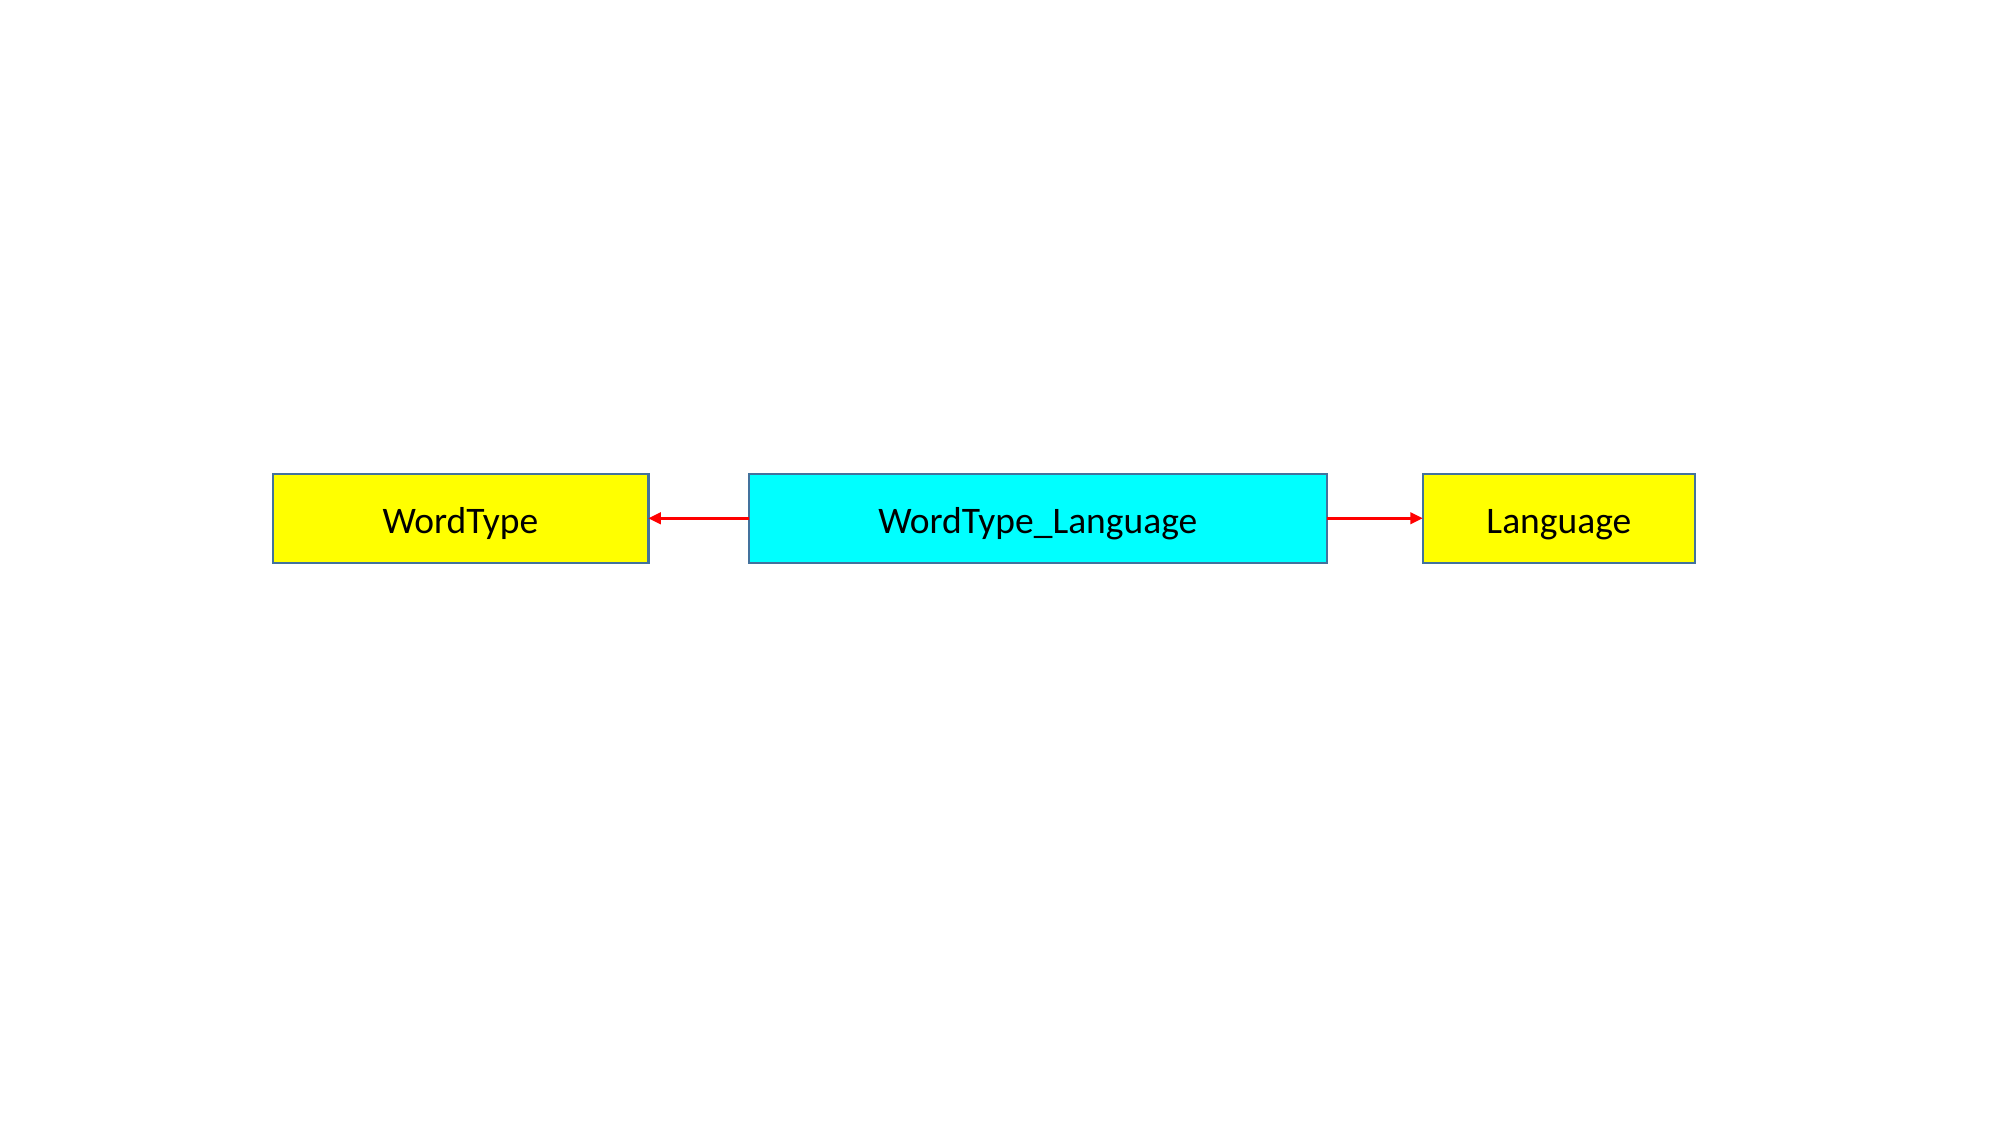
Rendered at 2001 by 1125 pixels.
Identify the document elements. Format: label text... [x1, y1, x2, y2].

text_box WordType [272, 473, 650, 564]
text_box Language [1422, 473, 1696, 564]
text_box WordType_Language [748, 473, 1328, 564]
